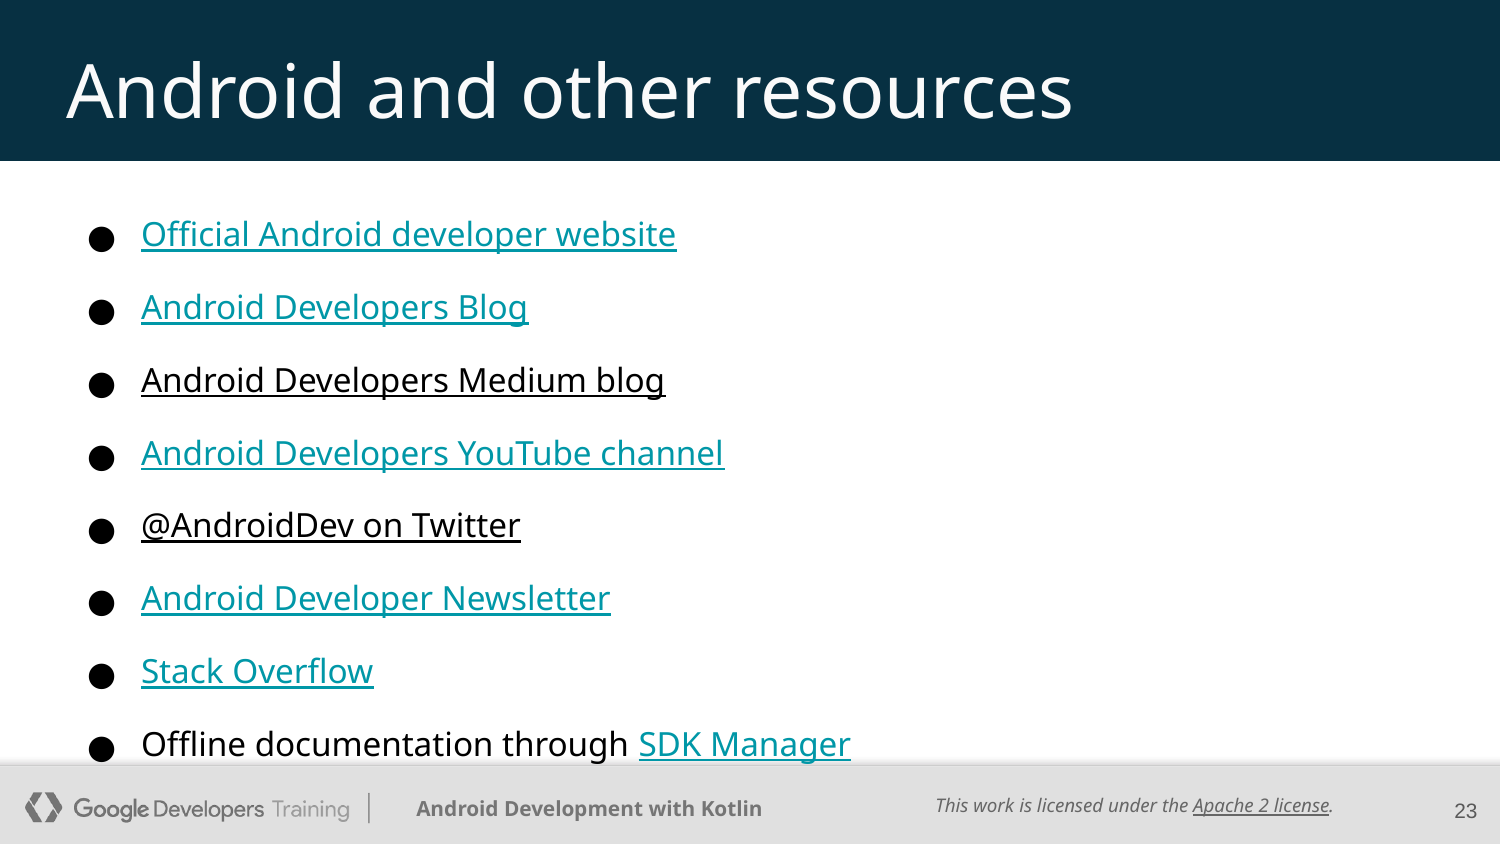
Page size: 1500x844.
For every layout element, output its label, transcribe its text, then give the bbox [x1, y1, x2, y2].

list Official Android developer website Android Developers Blog Android Developers Medium blog Android Developers YouTube channel @AndroidDev on Twitter Android Developer Newsletter Stack Overflow Offline documentation through SDK Manager [51, 191, 1449, 713]
picture [0, 161, 1500, 844]
title Android and other resources [51, 28, 1449, 122]
slide_number ‹#› [1402, 777, 1493, 842]
